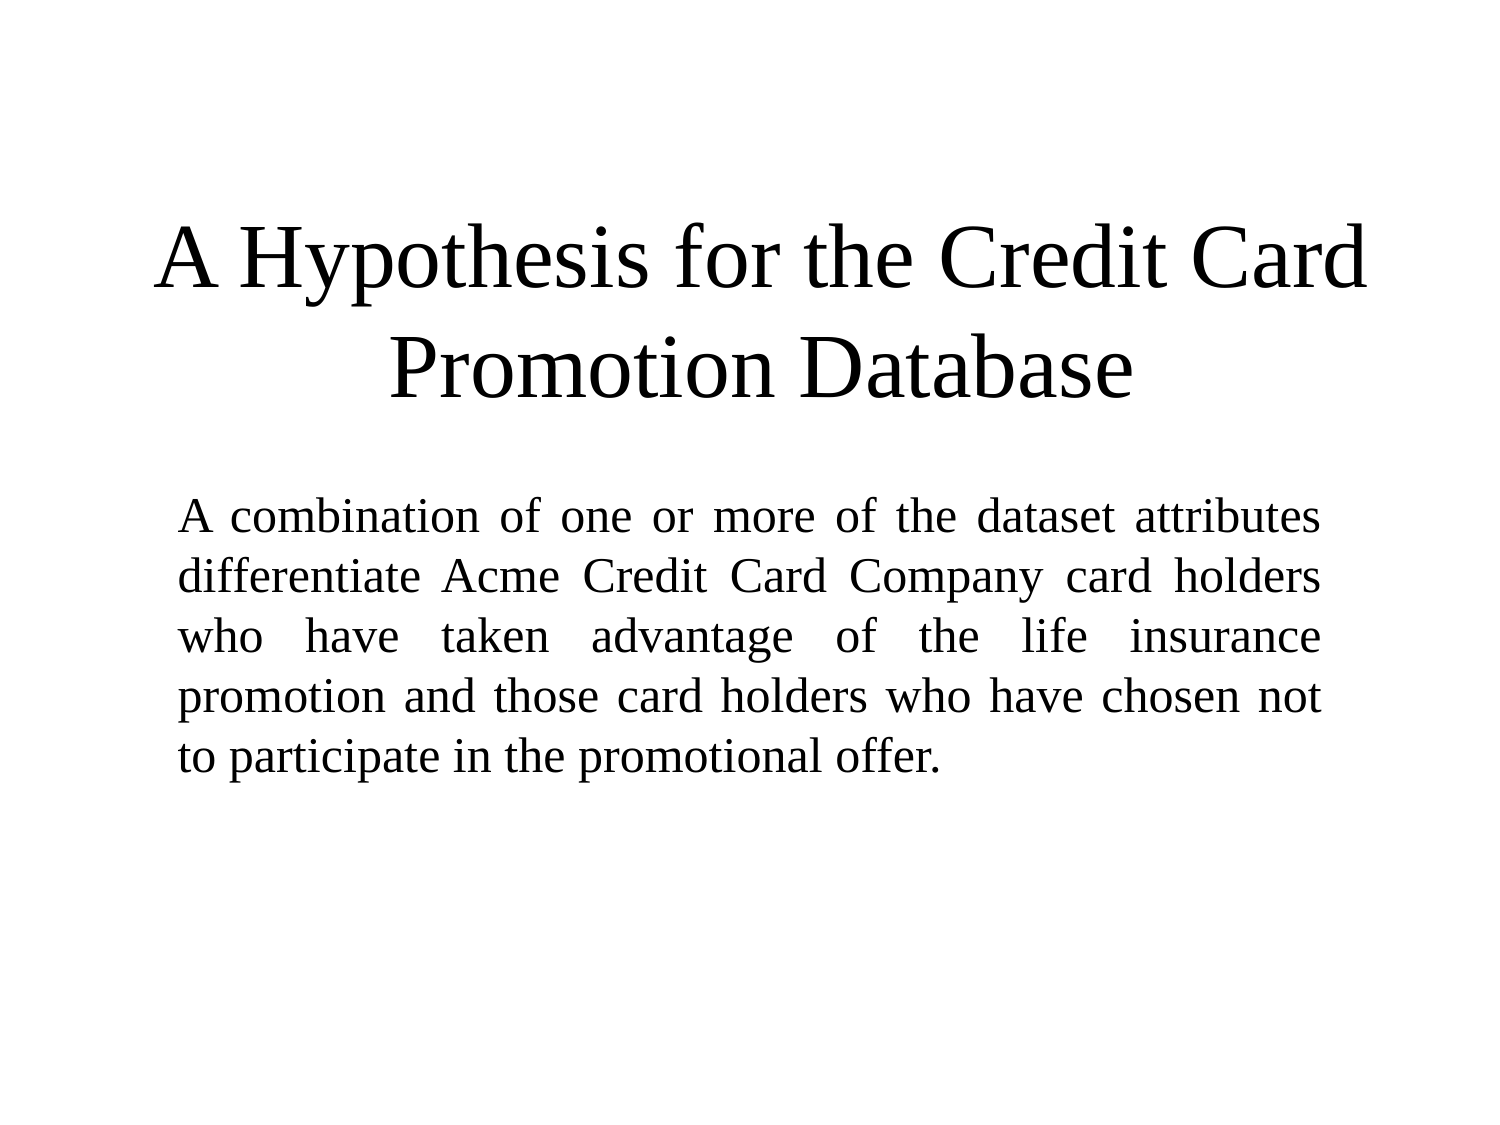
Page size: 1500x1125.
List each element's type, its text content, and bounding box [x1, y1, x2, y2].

title A Hypothesis for the Credit Card Promotion Database [125, 212, 1400, 400]
subtitle A combination of one or more of the dataset attributes differentiate Acme Credit Card Company card holders who have taken advantage of the life insurance promotion and those card holders who have chosen not to participate in the promotional offer. [162, 474, 1338, 763]
